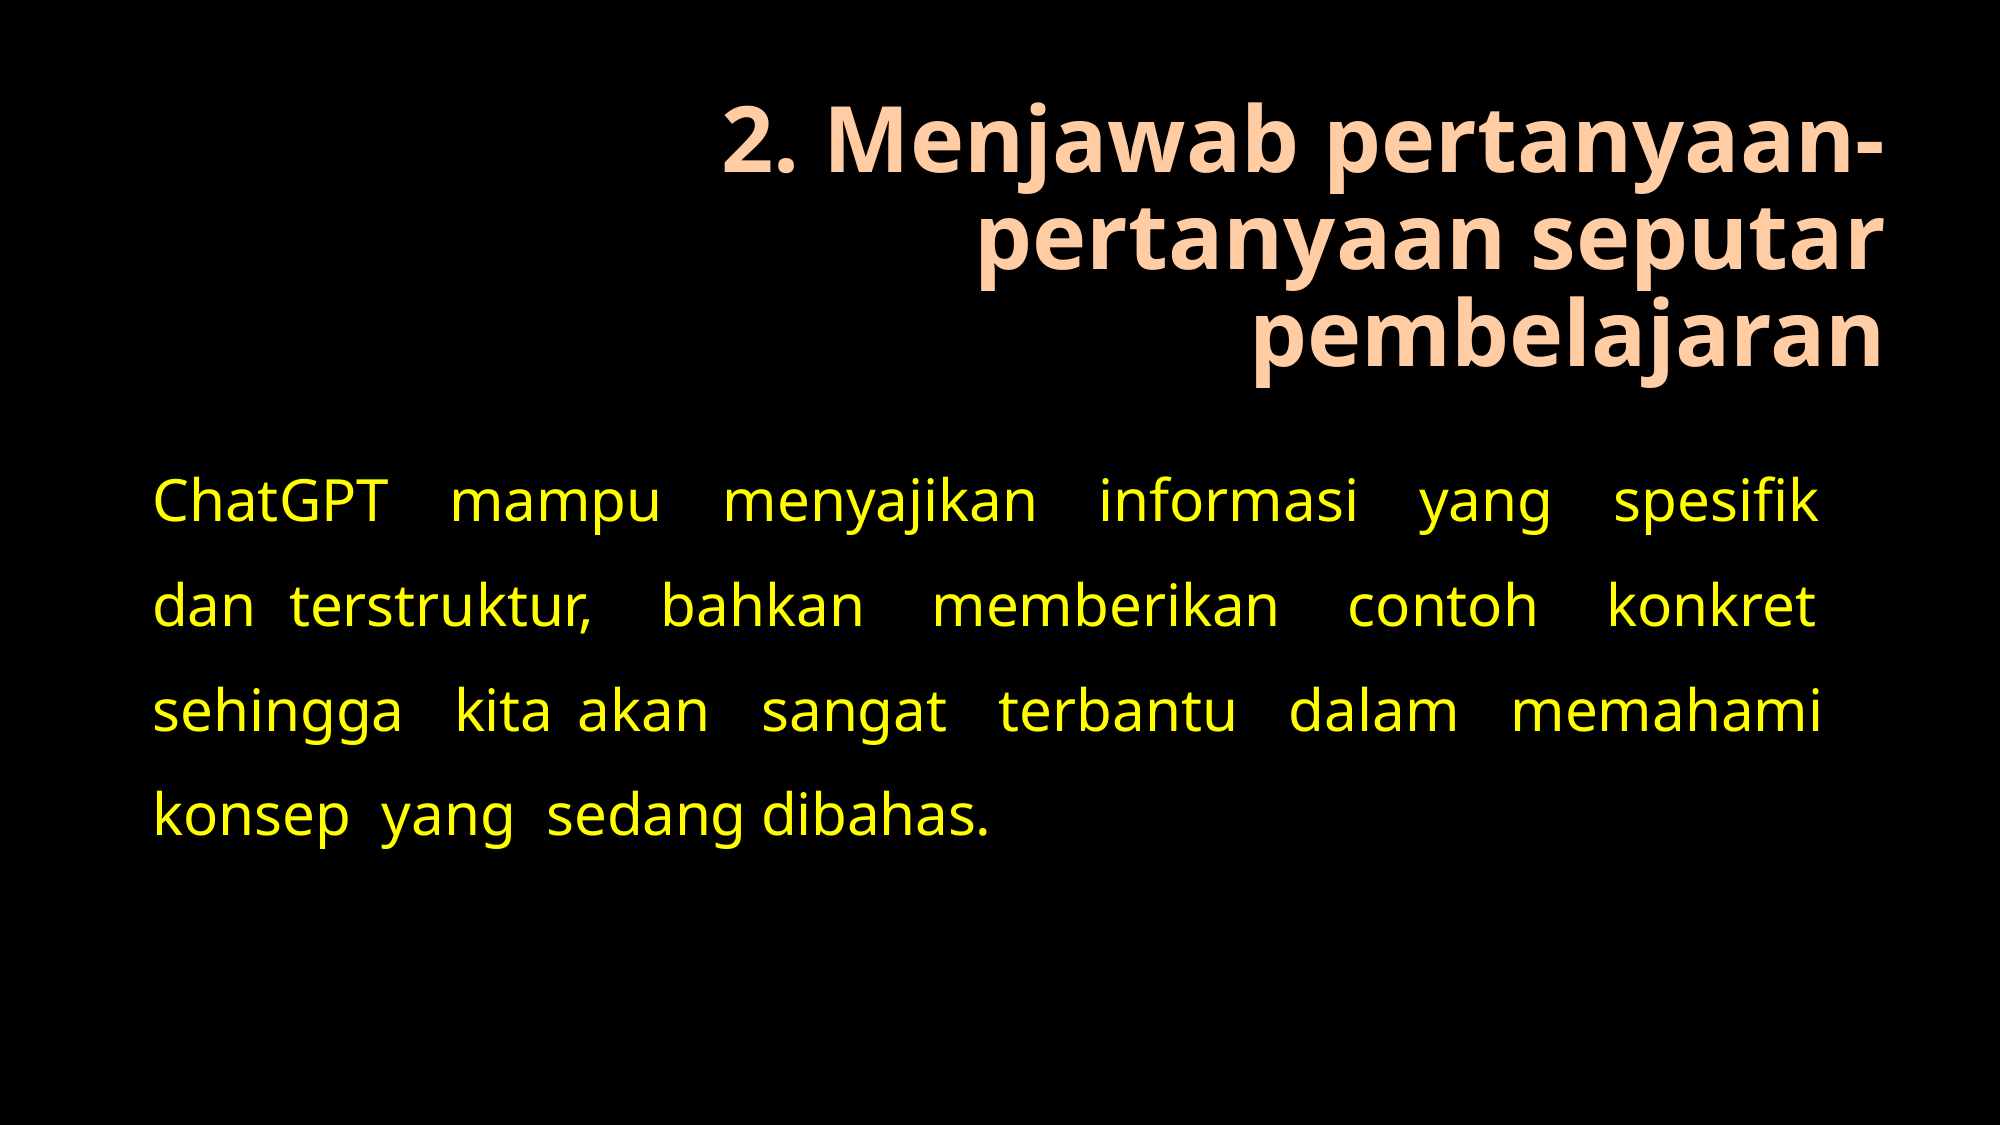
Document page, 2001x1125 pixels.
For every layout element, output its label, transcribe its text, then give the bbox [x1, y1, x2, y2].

text_box ChatGPT mampu menyajikan informasi yang spesifik dan terstruktur, bahkan memberikan contoh konkret sehingga kita akan sangat terbantu dalam memahami konsep yang sedang dibahas. [150, 425, 1850, 848]
title 2. Menjawab pertanyaan-pertanyaan seputar pembelajaran [474, 77, 1888, 386]
